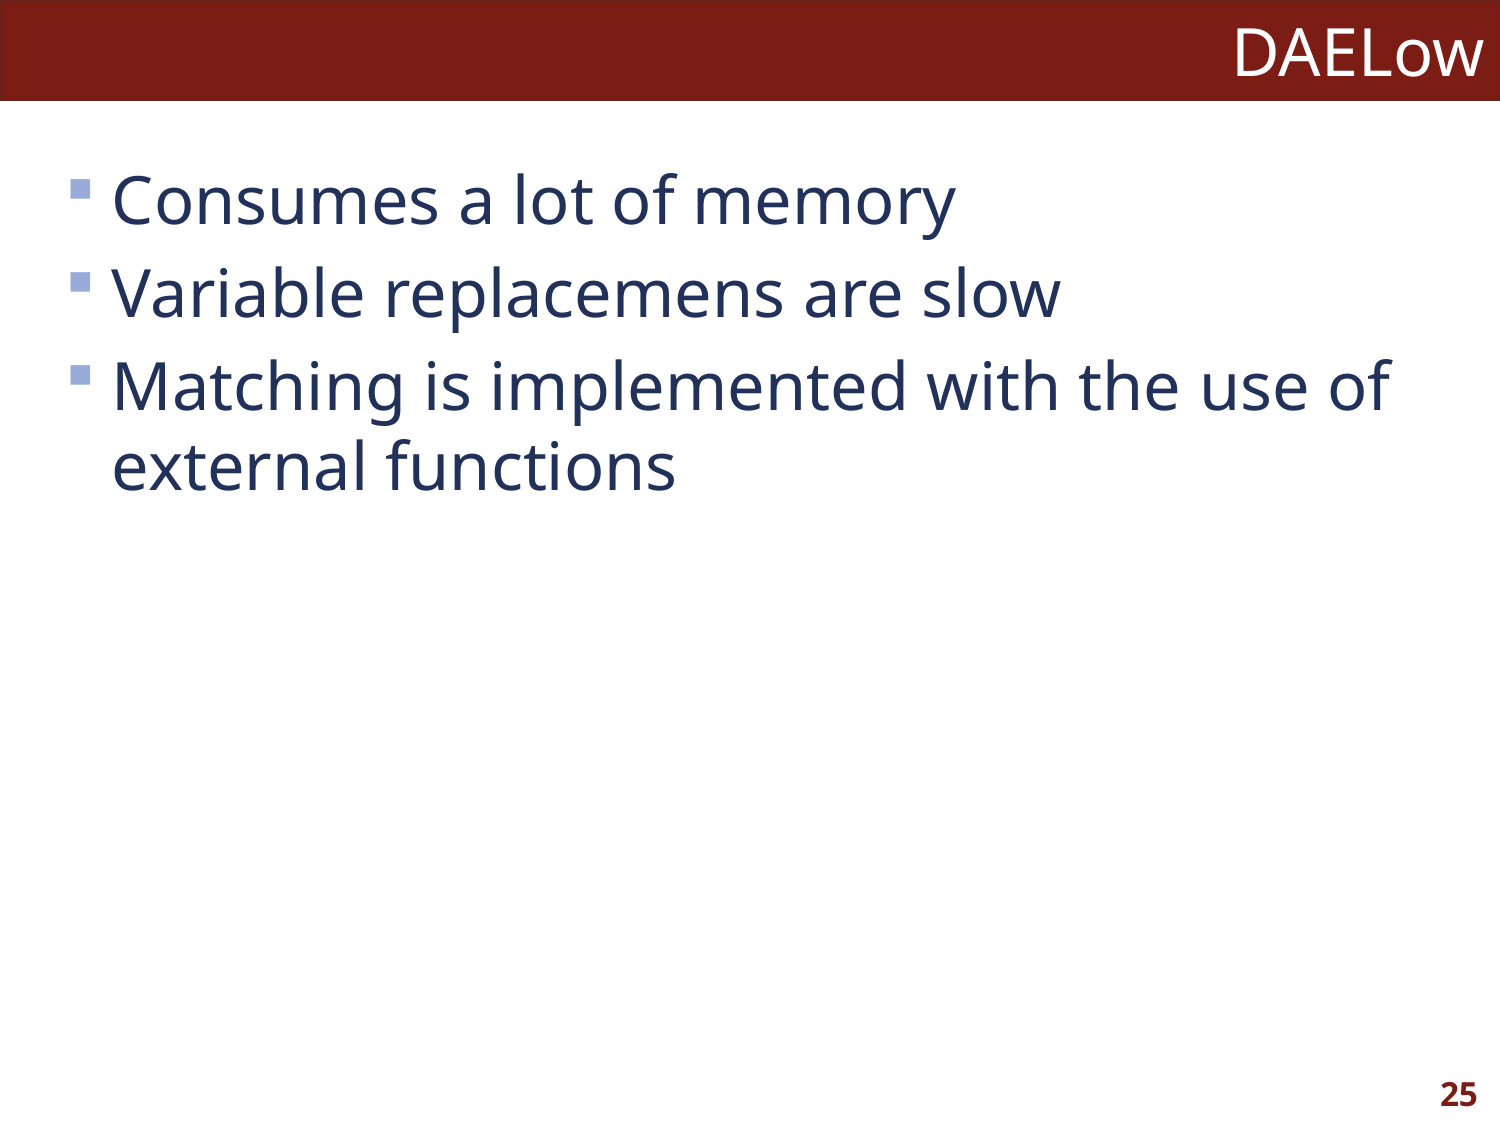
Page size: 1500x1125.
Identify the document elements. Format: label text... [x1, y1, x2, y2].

title DAELow [274, 0, 1500, 101]
list Consumes a lot of memory Variable replacemens are slow Matching is implemented with the use of external functions [49, 149, 1451, 1076]
slide_number 25 [1342, 1065, 1494, 1116]
